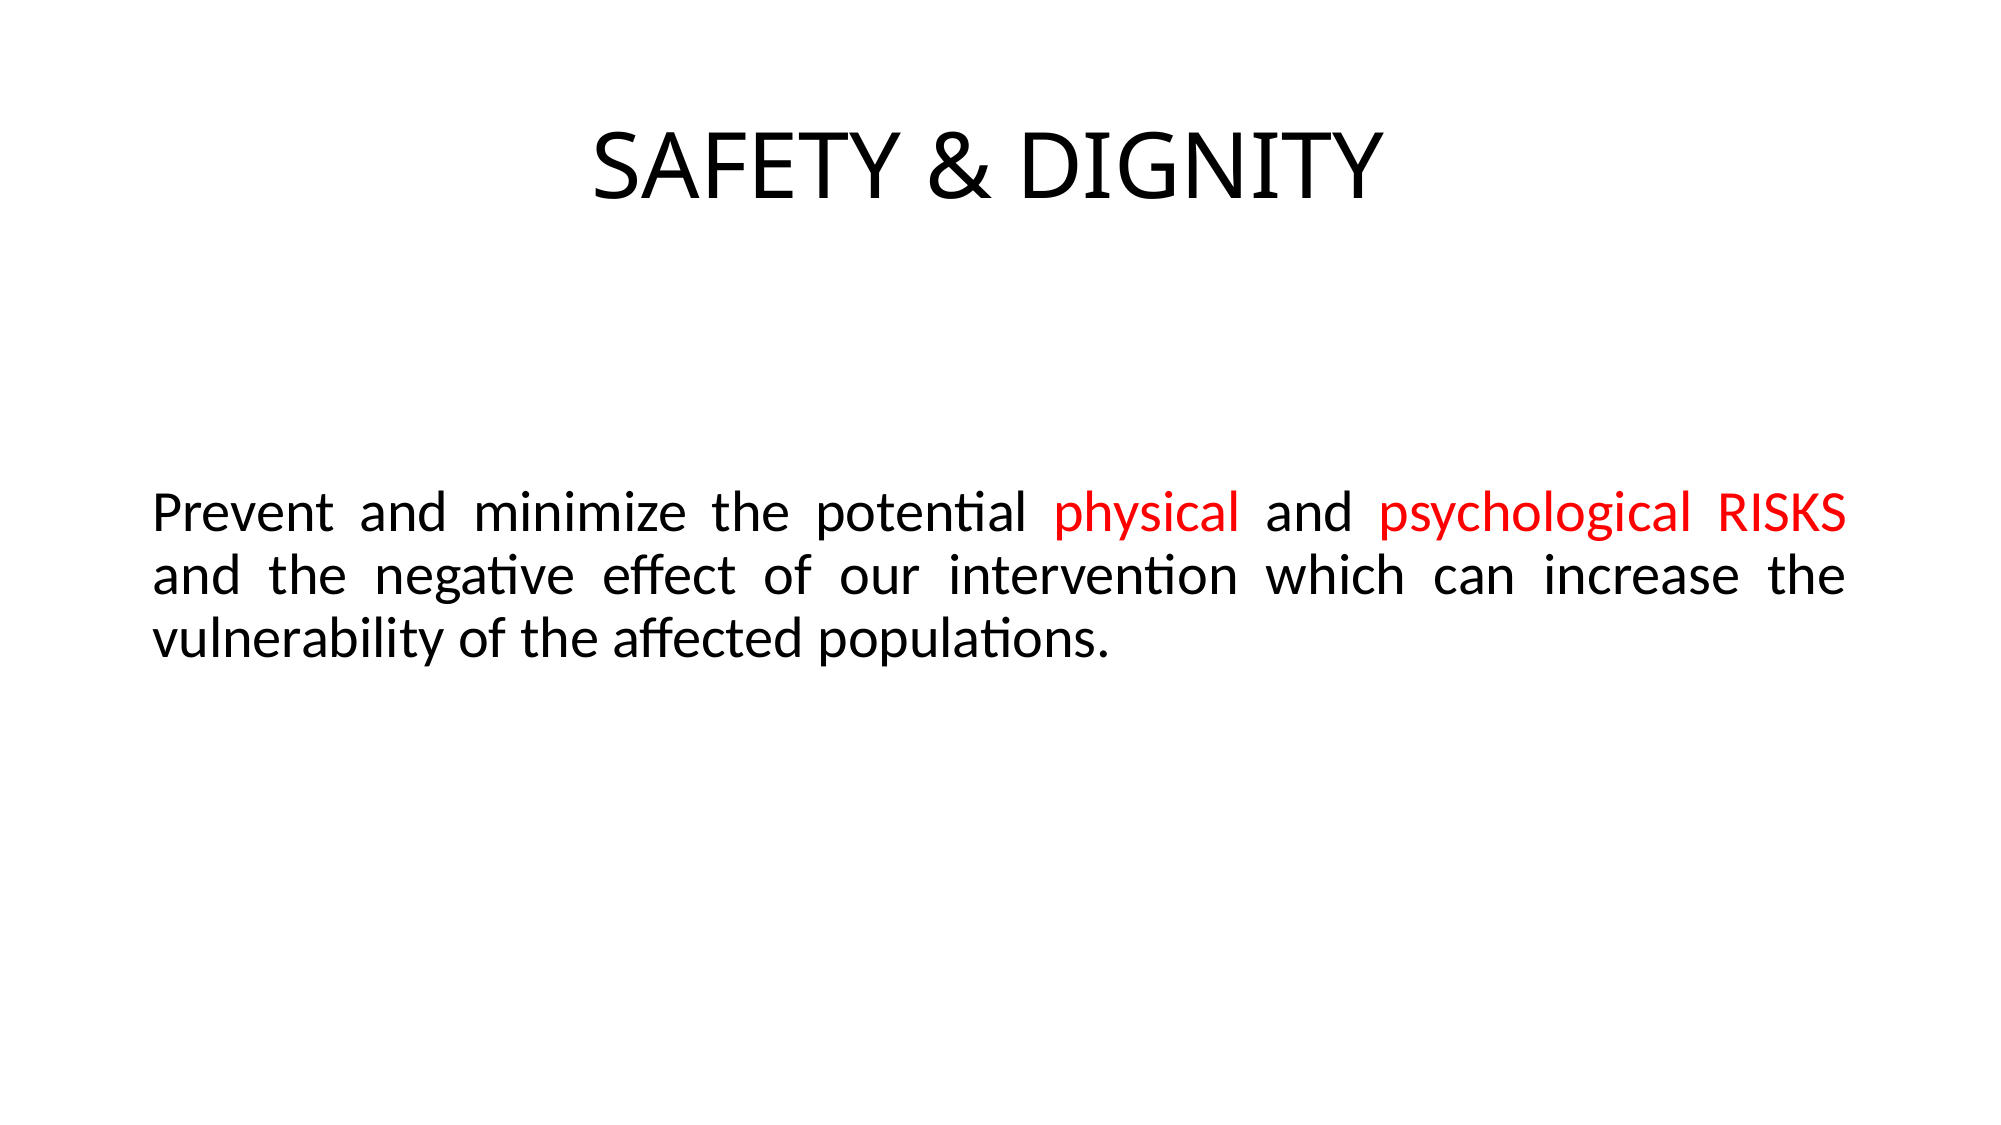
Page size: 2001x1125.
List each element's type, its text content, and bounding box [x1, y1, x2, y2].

list Prevent and minimize the potential physical and psychological RISKS and the negative effect of our intervention which can increase the vulnerability of the affected populations. [137, 299, 1863, 1014]
title SAFETY & DIGNITY [137, 59, 1863, 278]
